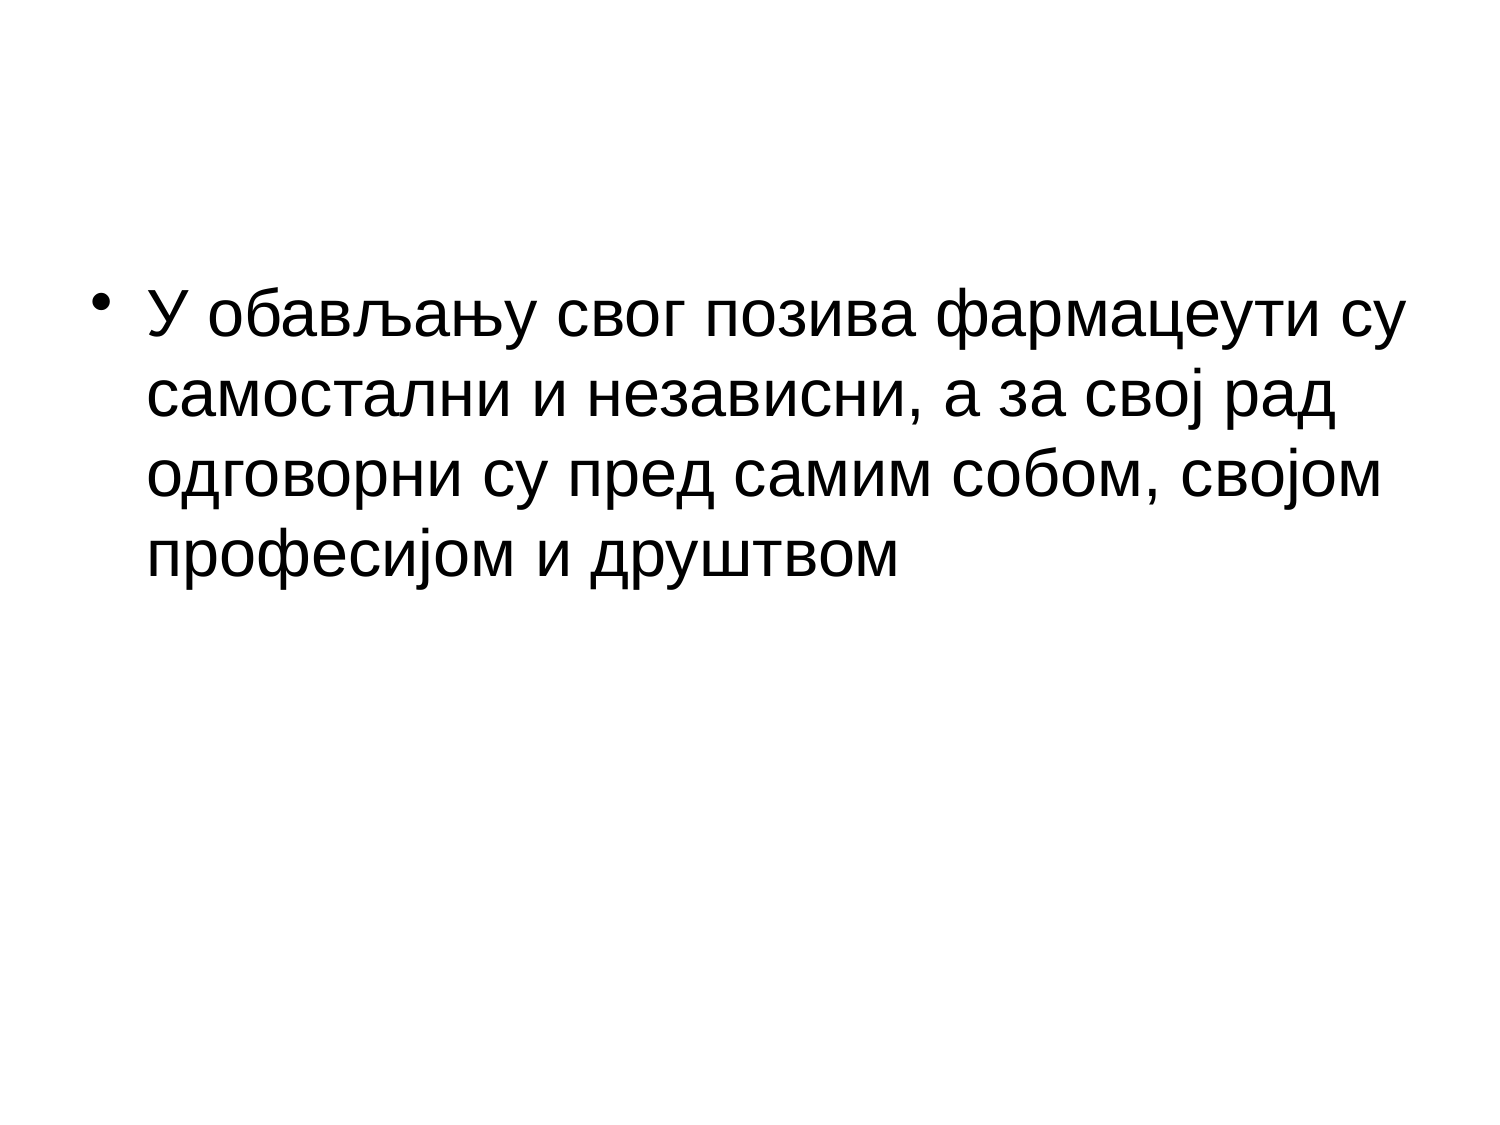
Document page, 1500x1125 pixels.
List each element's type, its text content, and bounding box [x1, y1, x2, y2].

list У обављању свог позива фармацеути су самостални и независни, а за свој рад одговорни су пред самим собом, својом професијом и друштвом [74, 262, 1426, 1006]
